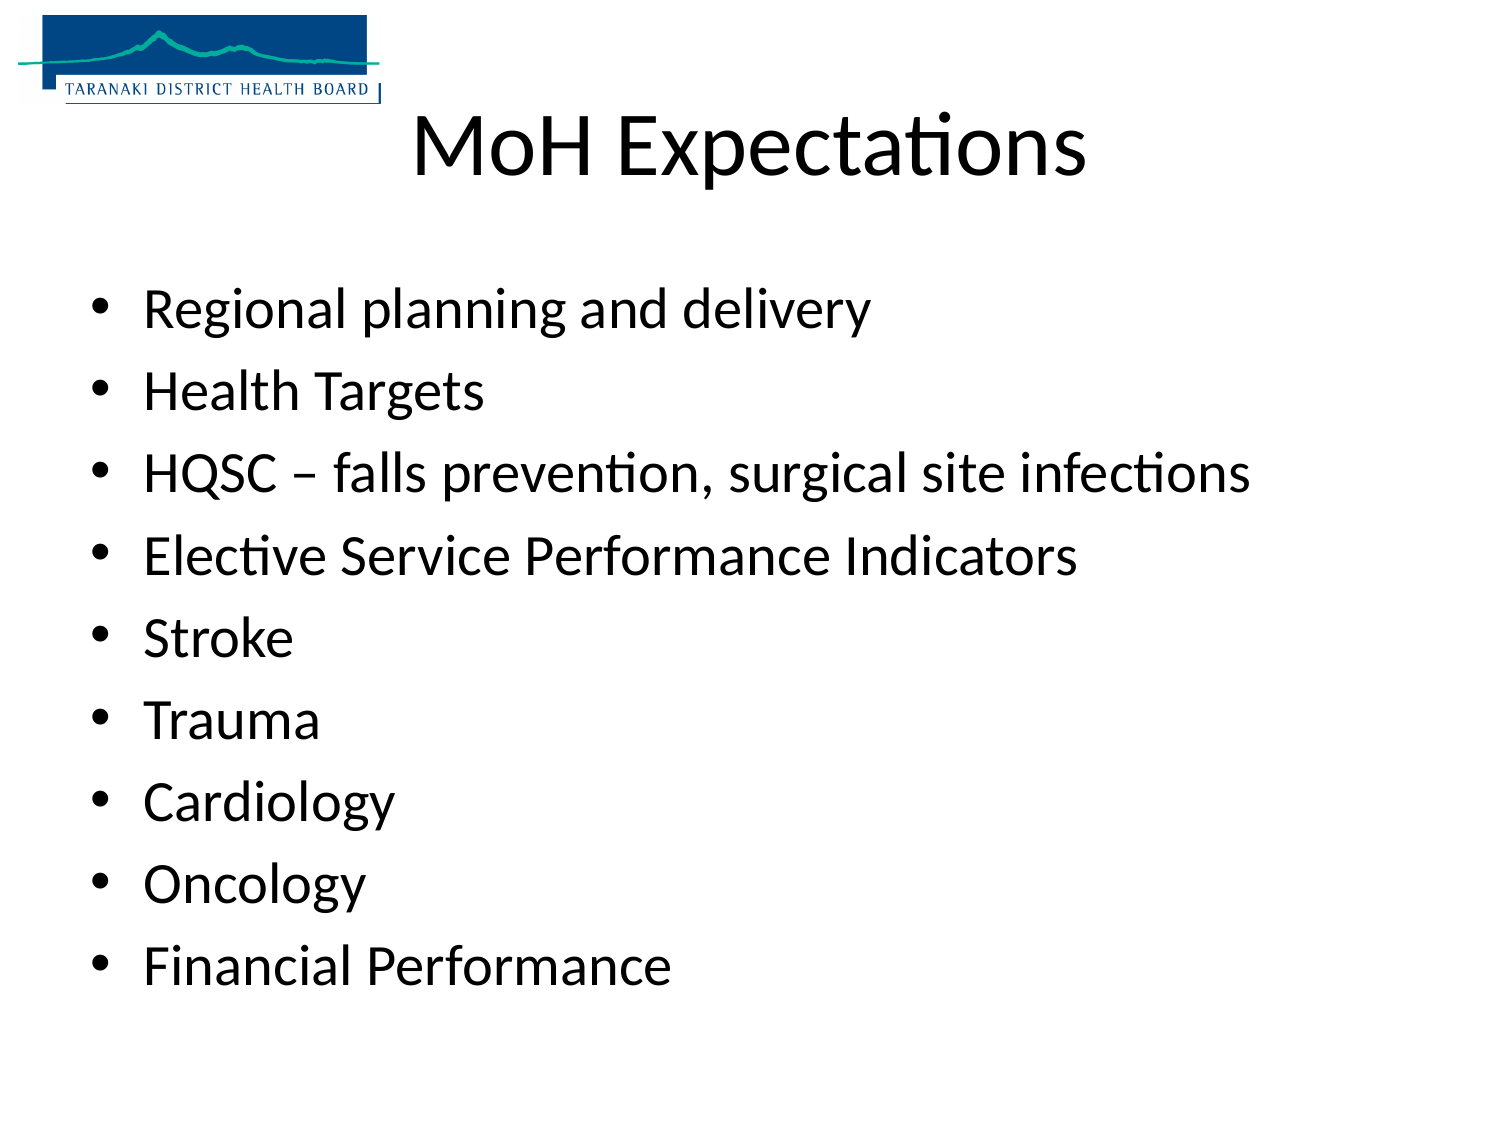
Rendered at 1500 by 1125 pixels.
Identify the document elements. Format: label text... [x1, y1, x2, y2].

title MoH Expectations [75, 45, 1425, 233]
list Regional planning and delivery Health Targets HQSC – falls prevention, surgical site infections Elective Service Performance Indicators Stroke Trauma Cardiology Oncology Financial Performance [75, 262, 1425, 1005]
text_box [17, 15, 381, 104]
